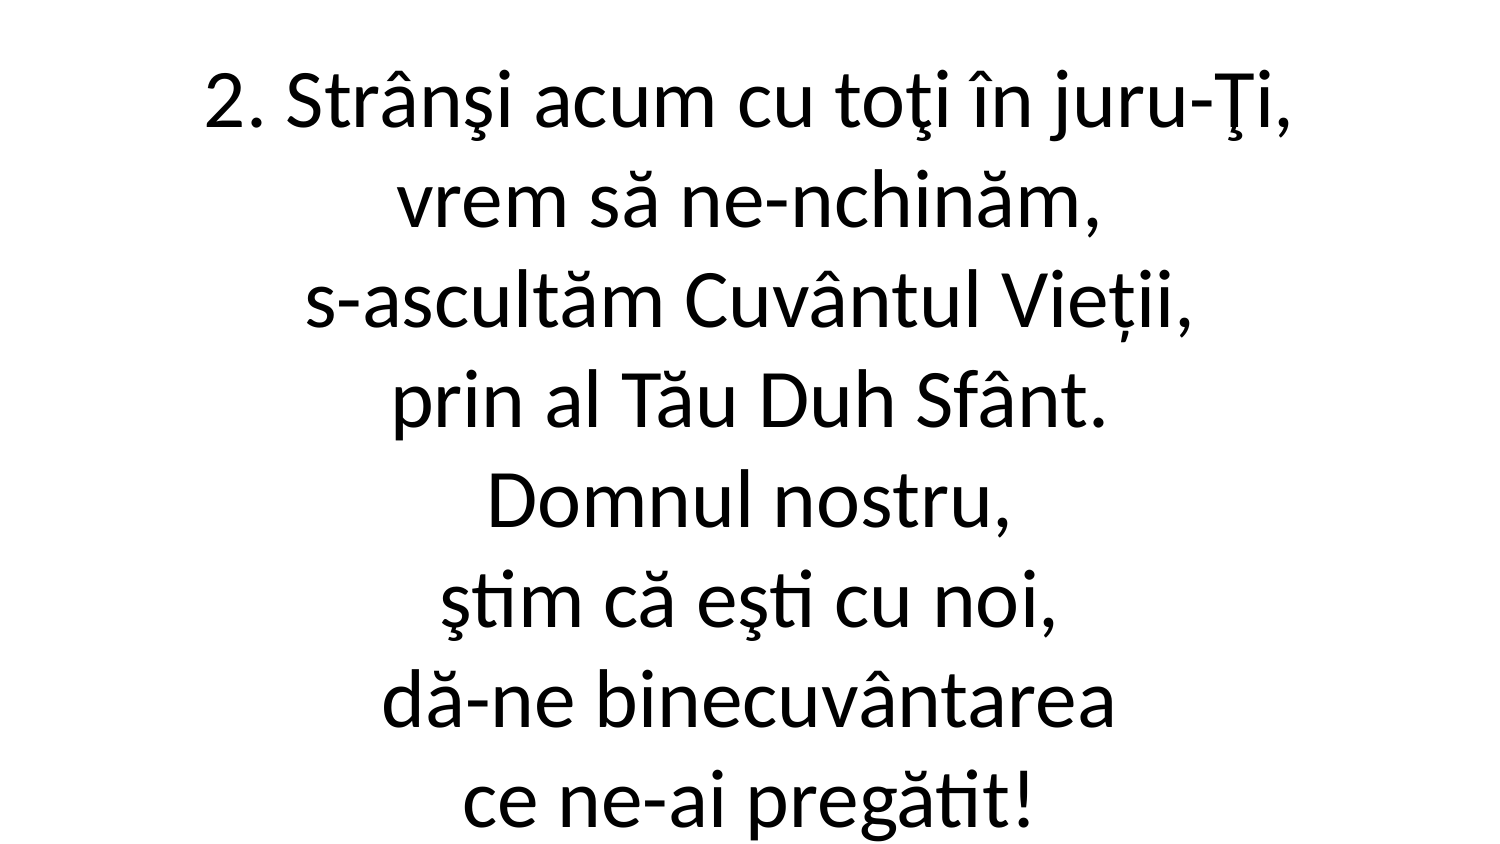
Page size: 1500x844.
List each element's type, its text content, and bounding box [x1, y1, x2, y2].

text_box 2. Strânşi acum cu toţi în juru-Ţi, vrem să ne-nchinăm, s-ascultăm Cuvântul Vieții, prin al Tău Duh Sfânt. Domnul nostru, ştim că eşti cu noi, dă-ne binecuvântarea ce ne-ai pregătit! [189, 0, 1311, 844]
